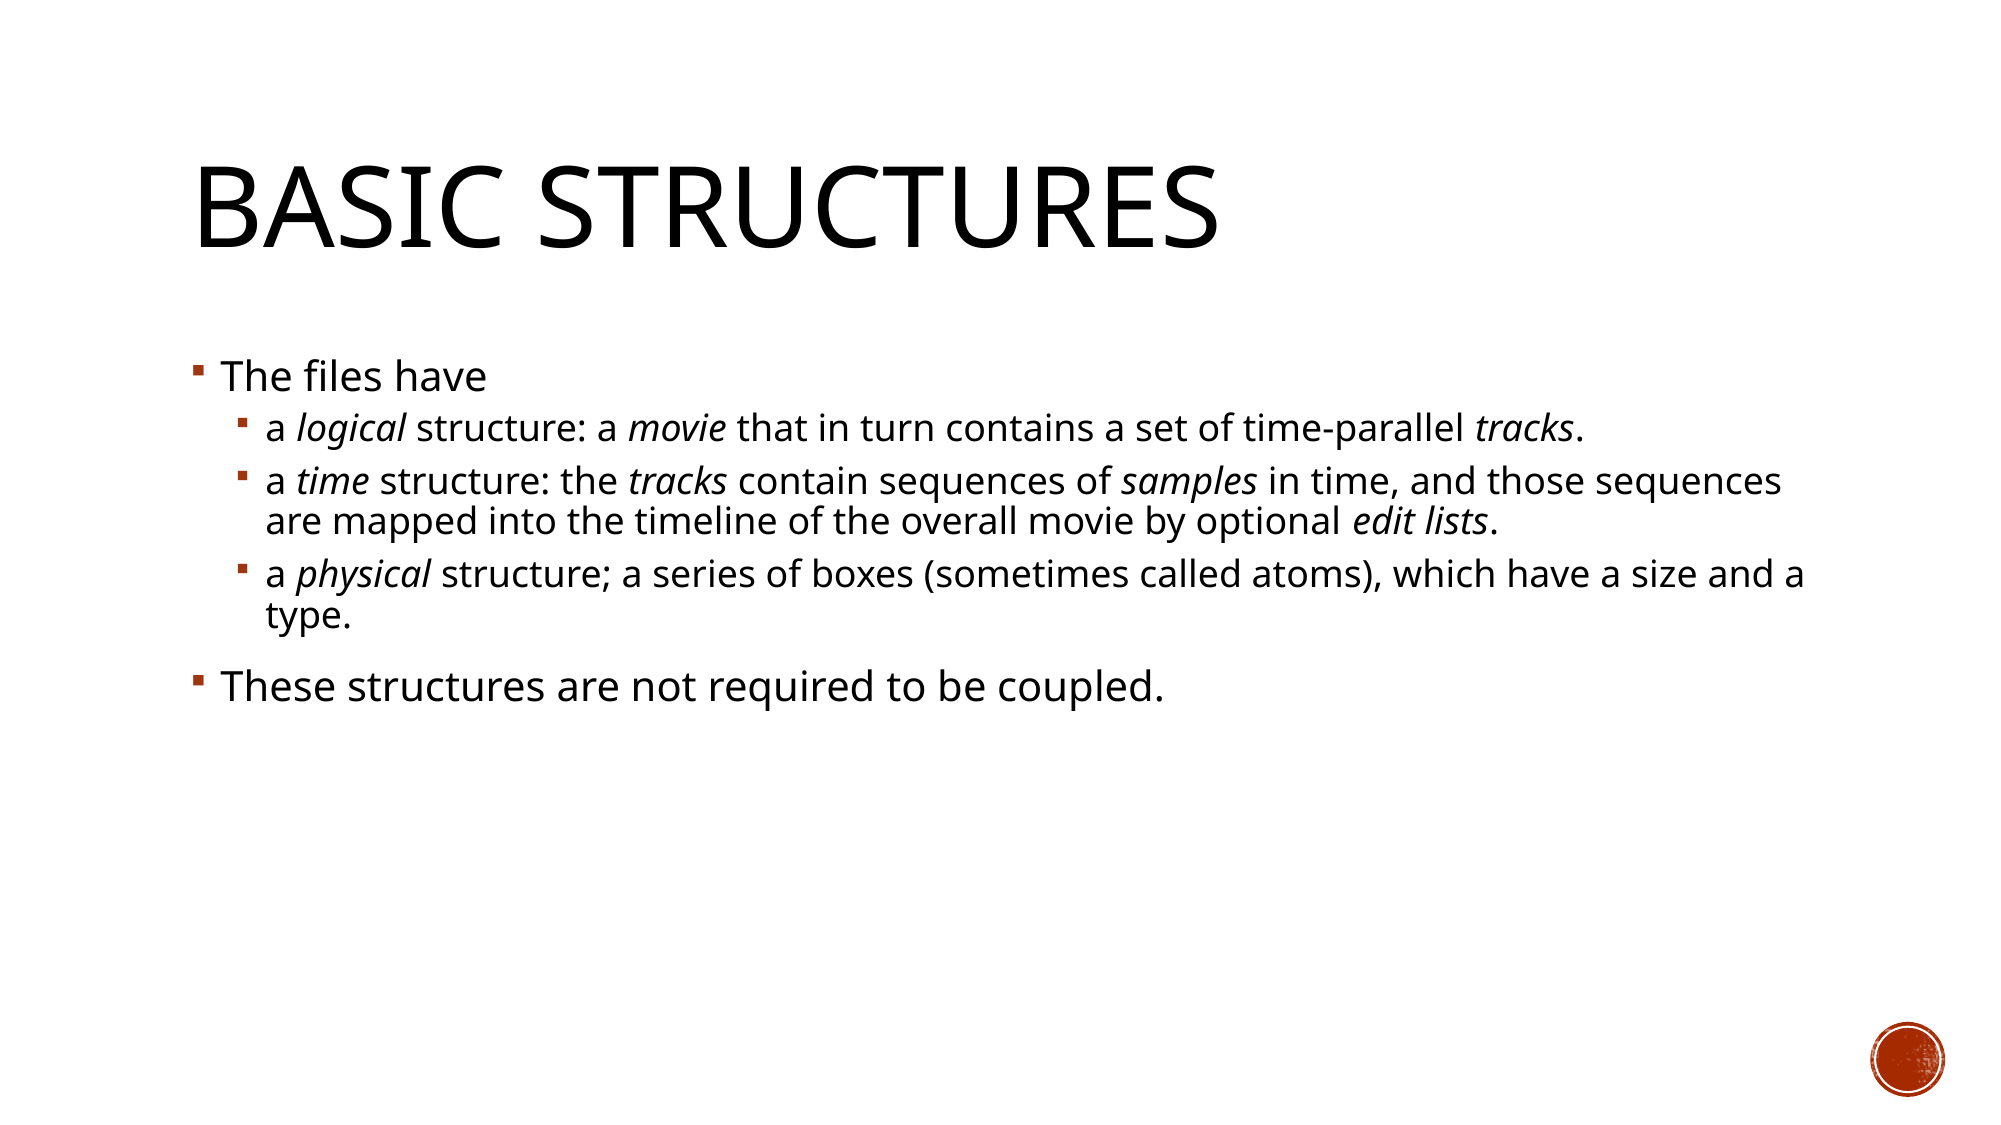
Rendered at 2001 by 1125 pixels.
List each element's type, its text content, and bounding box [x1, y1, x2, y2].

list The files have a logical structure: a movie that in turn contains a set of time-parallel tracks. a time structure: the tracks contain sequences of samples in time, and those sequences are mapped into the timeline of the overall movie by optional edit lists. a physical structure; a series of boxes (sometimes called atoms), which have a size and a type. These structures are not required to be coupled. [175, 348, 1826, 1013]
title Basic Structures [175, 79, 1826, 344]
